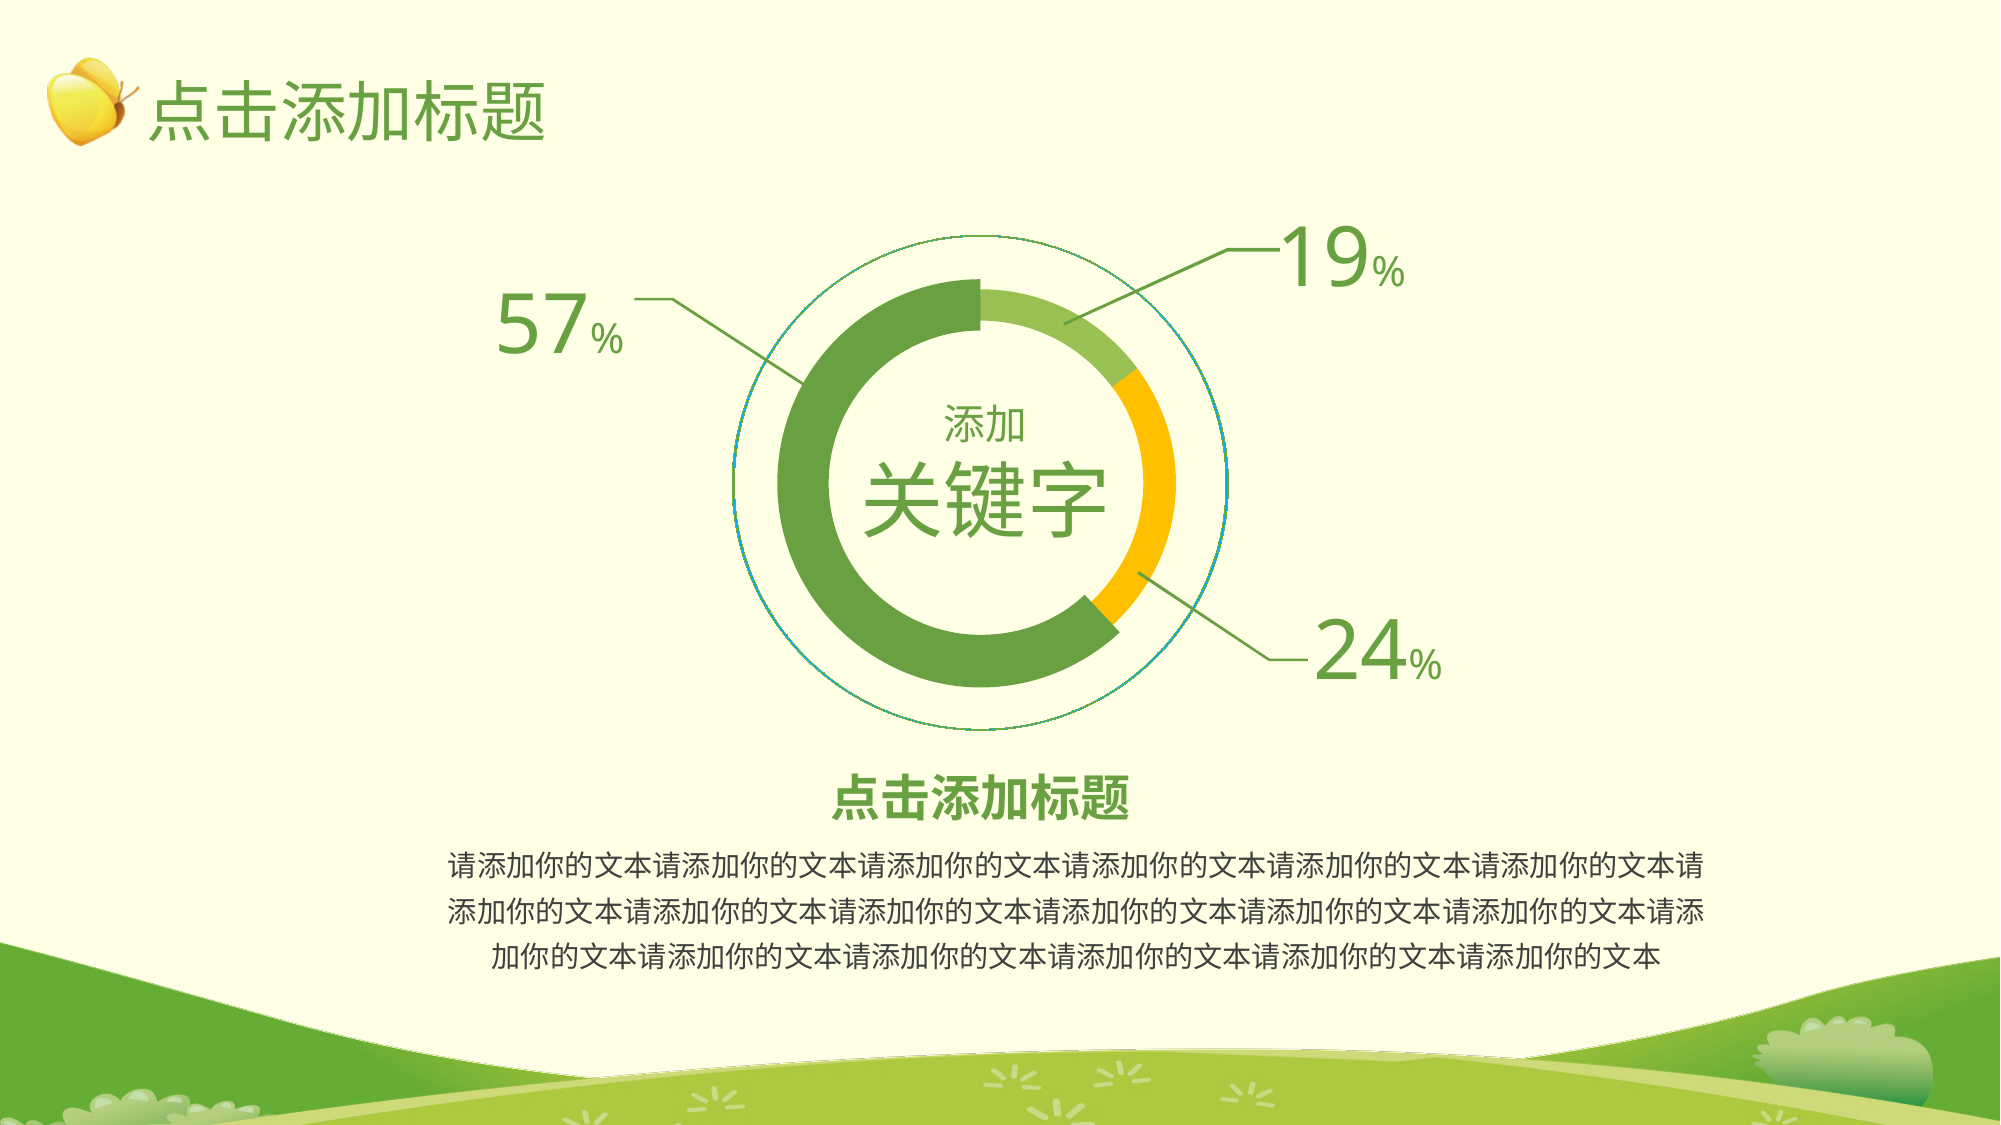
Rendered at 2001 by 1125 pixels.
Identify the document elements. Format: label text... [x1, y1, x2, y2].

picture [0, 915, 2000, 1125]
text_box 57% [479, 262, 640, 378]
text_box [640, 297, 732, 340]
text_box 请添加你的文本请添加你的文本请添加你的文本请添加你的文本请添加你的文本请添加你的文本请添加你的文本请添加你的文本请添加你的文本请添加你的文本请添加你的文本请添加你的文本请添加你的文本请添加你的文本请添加你的文本请添加你的文本请添加你的文本请添加你的文本 [427, 829, 1727, 981]
text_box [1229, 247, 1261, 252]
picture [30, 46, 156, 159]
text_box 19% [1261, 195, 1421, 310]
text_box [732, 235, 1229, 731]
text_box 24% [1298, 588, 1458, 704]
text_box [1229, 631, 1298, 662]
text_box 点击添加标题 [156, 62, 563, 158]
text_box 点击添加标题 [751, 770, 1209, 829]
